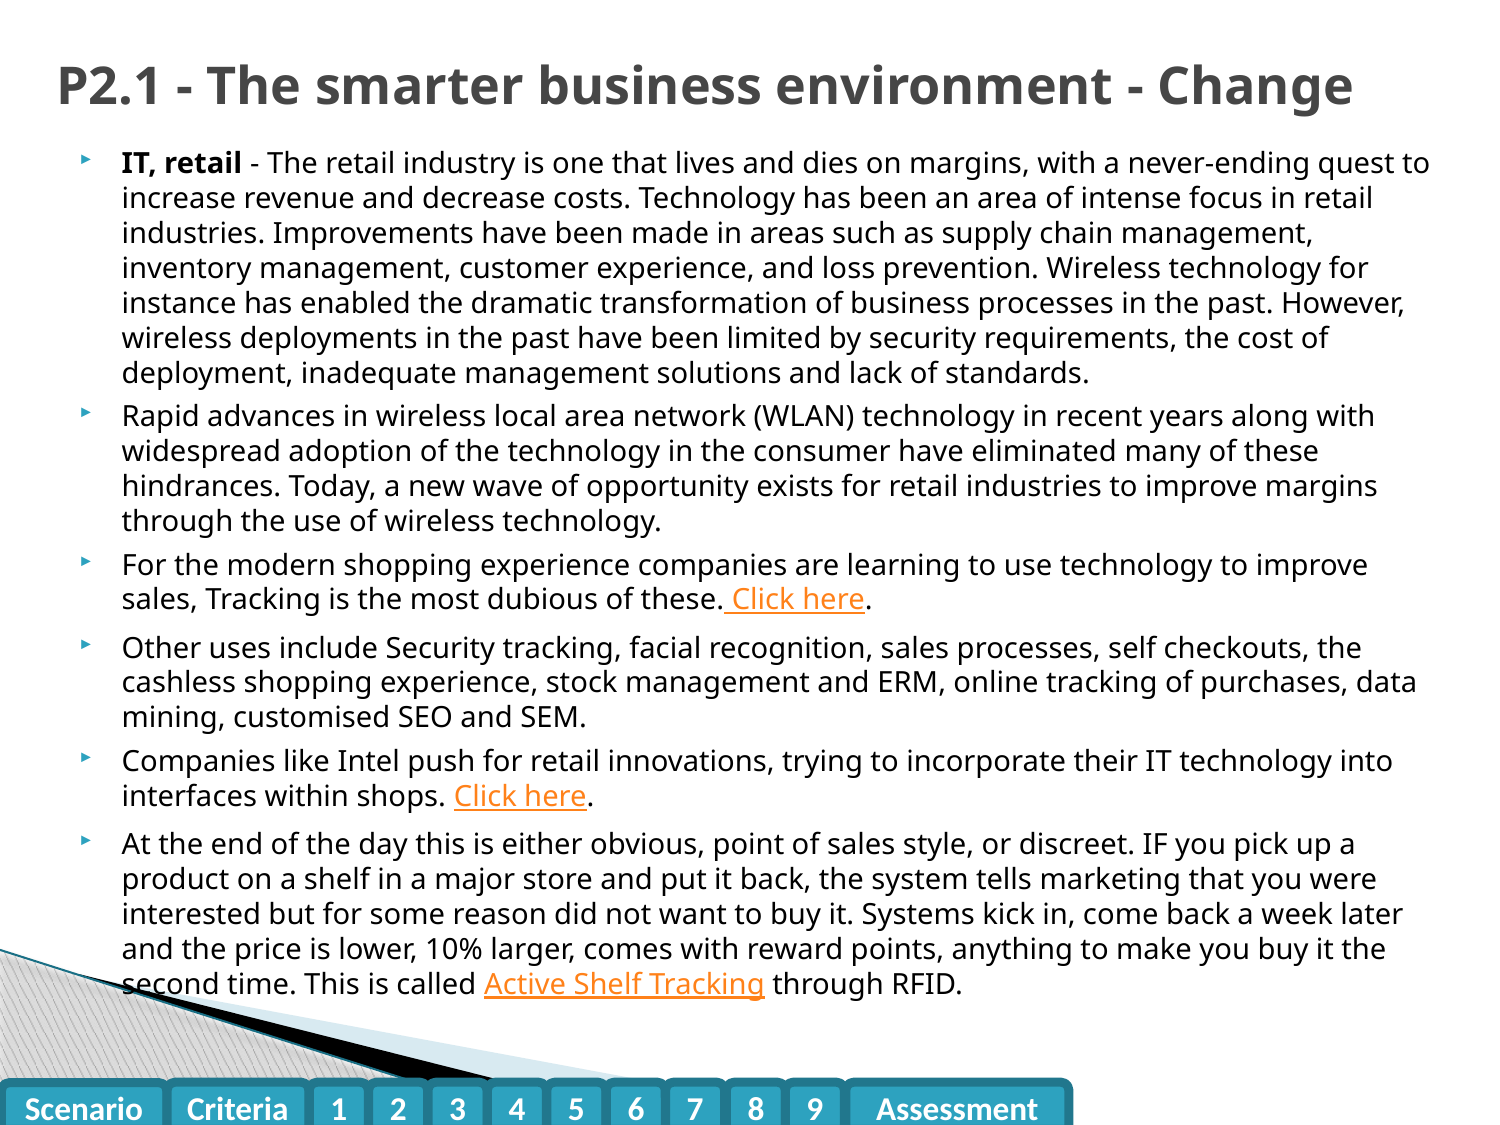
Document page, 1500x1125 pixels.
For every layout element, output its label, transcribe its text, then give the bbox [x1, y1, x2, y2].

list IT, retail - The retail industry is one that lives and dies on margins, with a never-ending quest to increase revenue and decrease costs. Technology has been an area of intense focus in retail industries. Improvements have been made in areas such as supply chain management, inventory management, customer experience, and loss prevention. Wireless technology for instance has enabled the dramatic transformation of business processes in the past. However, wireless deployments in the past have been limited by security requirements, the cost of deployment, inadequate management solutions and lack of standards. Rapid advances in wireless local area network (WLAN) technology in recent years along with widespread adoption of the technology in the consumer have eliminated many of these hindrances. Today, a new wave of opportunity exists for retail industries to improve margins through the use of wireless technology. For the modern shopping experience companies are learning to use technology to improve sales, Tracking is the most dubious of these. Click here. Other uses include Security tracking, facial recognition, sales processes, self checkouts, the cashless shopping experience, stock management and ERM, online tracking of purchases, data mining, customised SEO and SEM. Companies like Intel push for retail innovations, trying to incorporate their IT technology into interfaces within shops. Click here. At the end of the day this is either obvious, point of sales style, or discreet. IF you pick up a product on a shelf in a major store and put it back, the system tells marketing that you were interested but for some reason did not want to buy it. Systems kick in, come back a week later and the price is lower, 10% larger, comes with reward points, anything to make you buy it the second time. This is called Active Shelf Tracking through RFID. [46, 137, 1465, 1035]
title P2.1 - The smarter business environment - Change [41, 18, 1459, 149]
